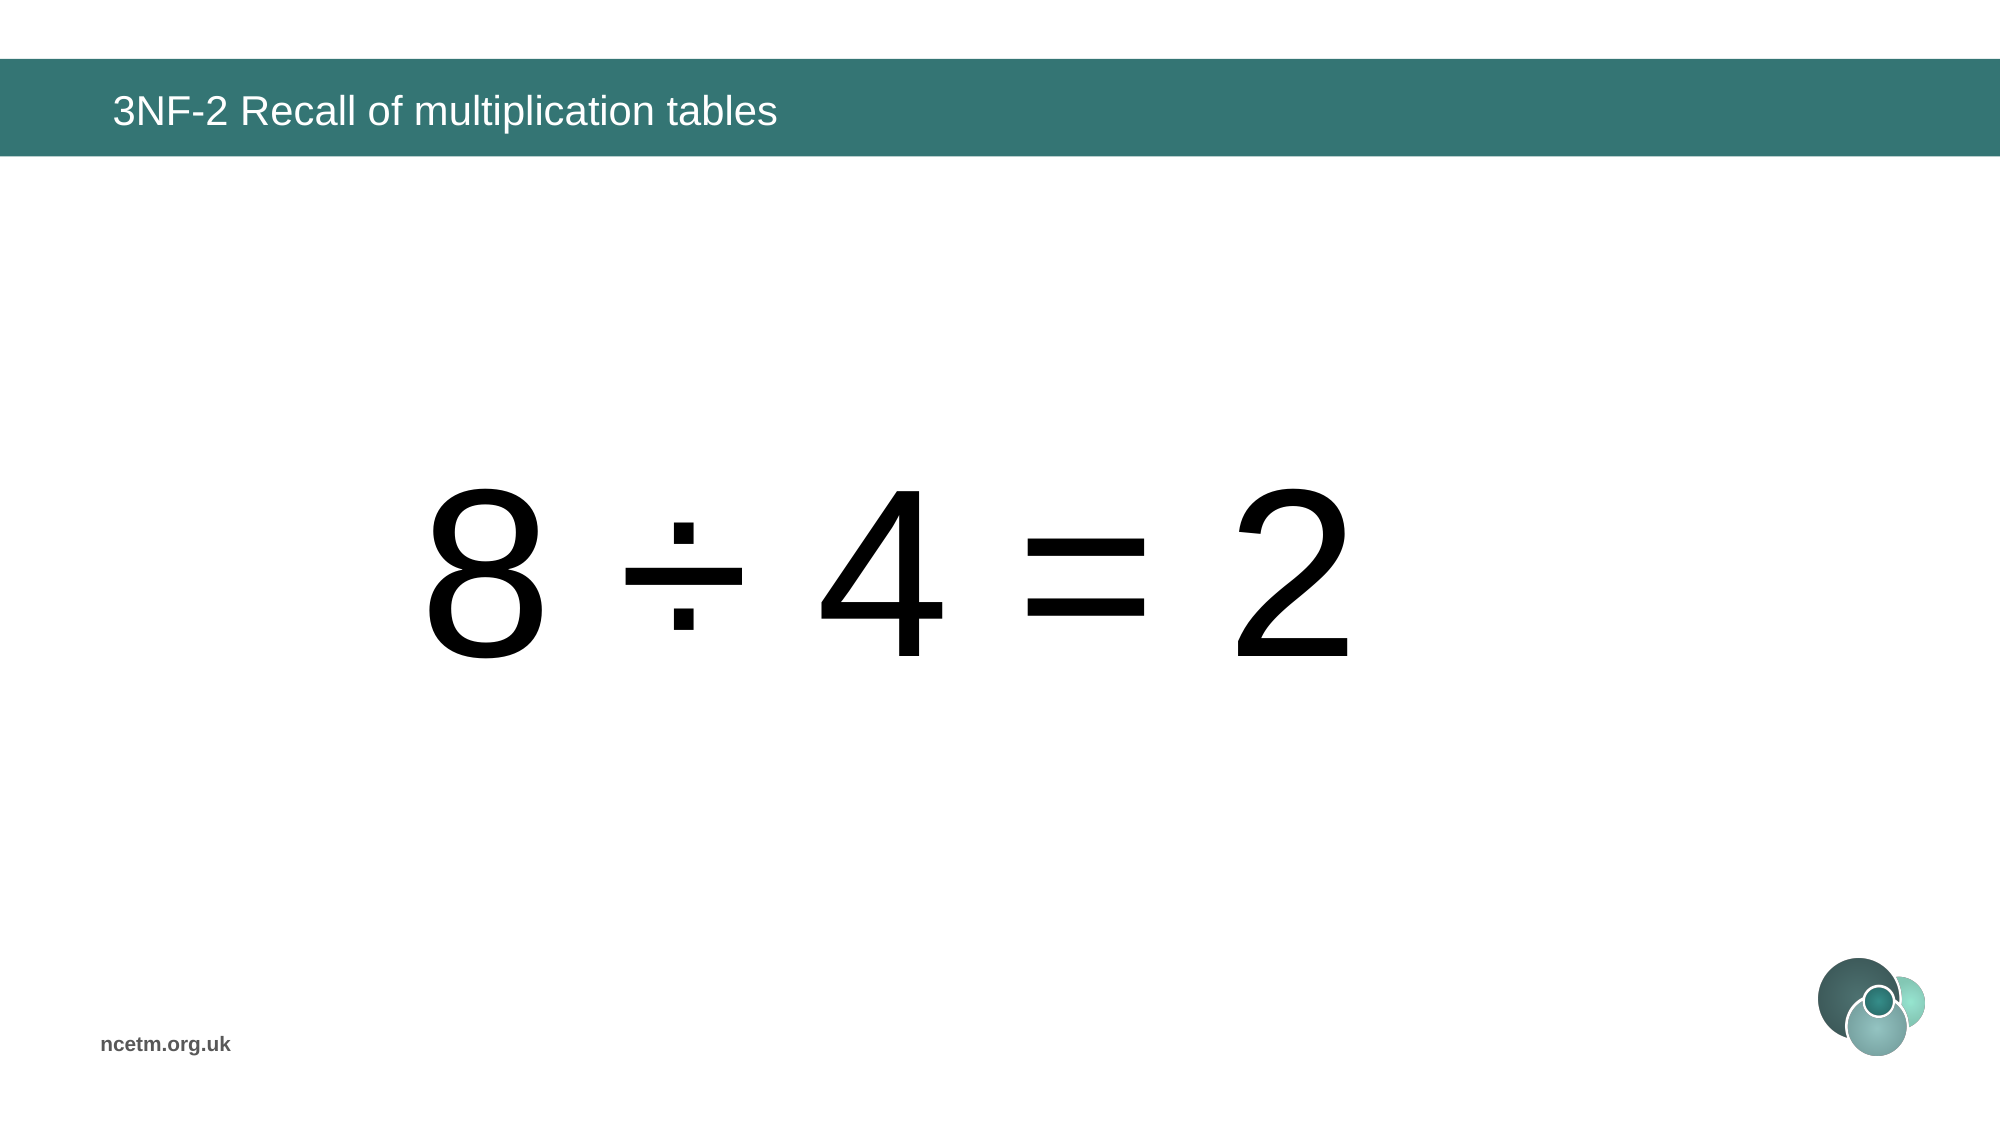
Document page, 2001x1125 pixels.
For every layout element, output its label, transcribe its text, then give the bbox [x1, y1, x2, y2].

text_box 2 [1211, 409, 1375, 712]
title 3NF-2 Recall of multiplication tables [97, 76, 1945, 147]
text_box 8 ÷ 4 = [404, 409, 1211, 712]
picture [1818, 958, 1925, 1056]
